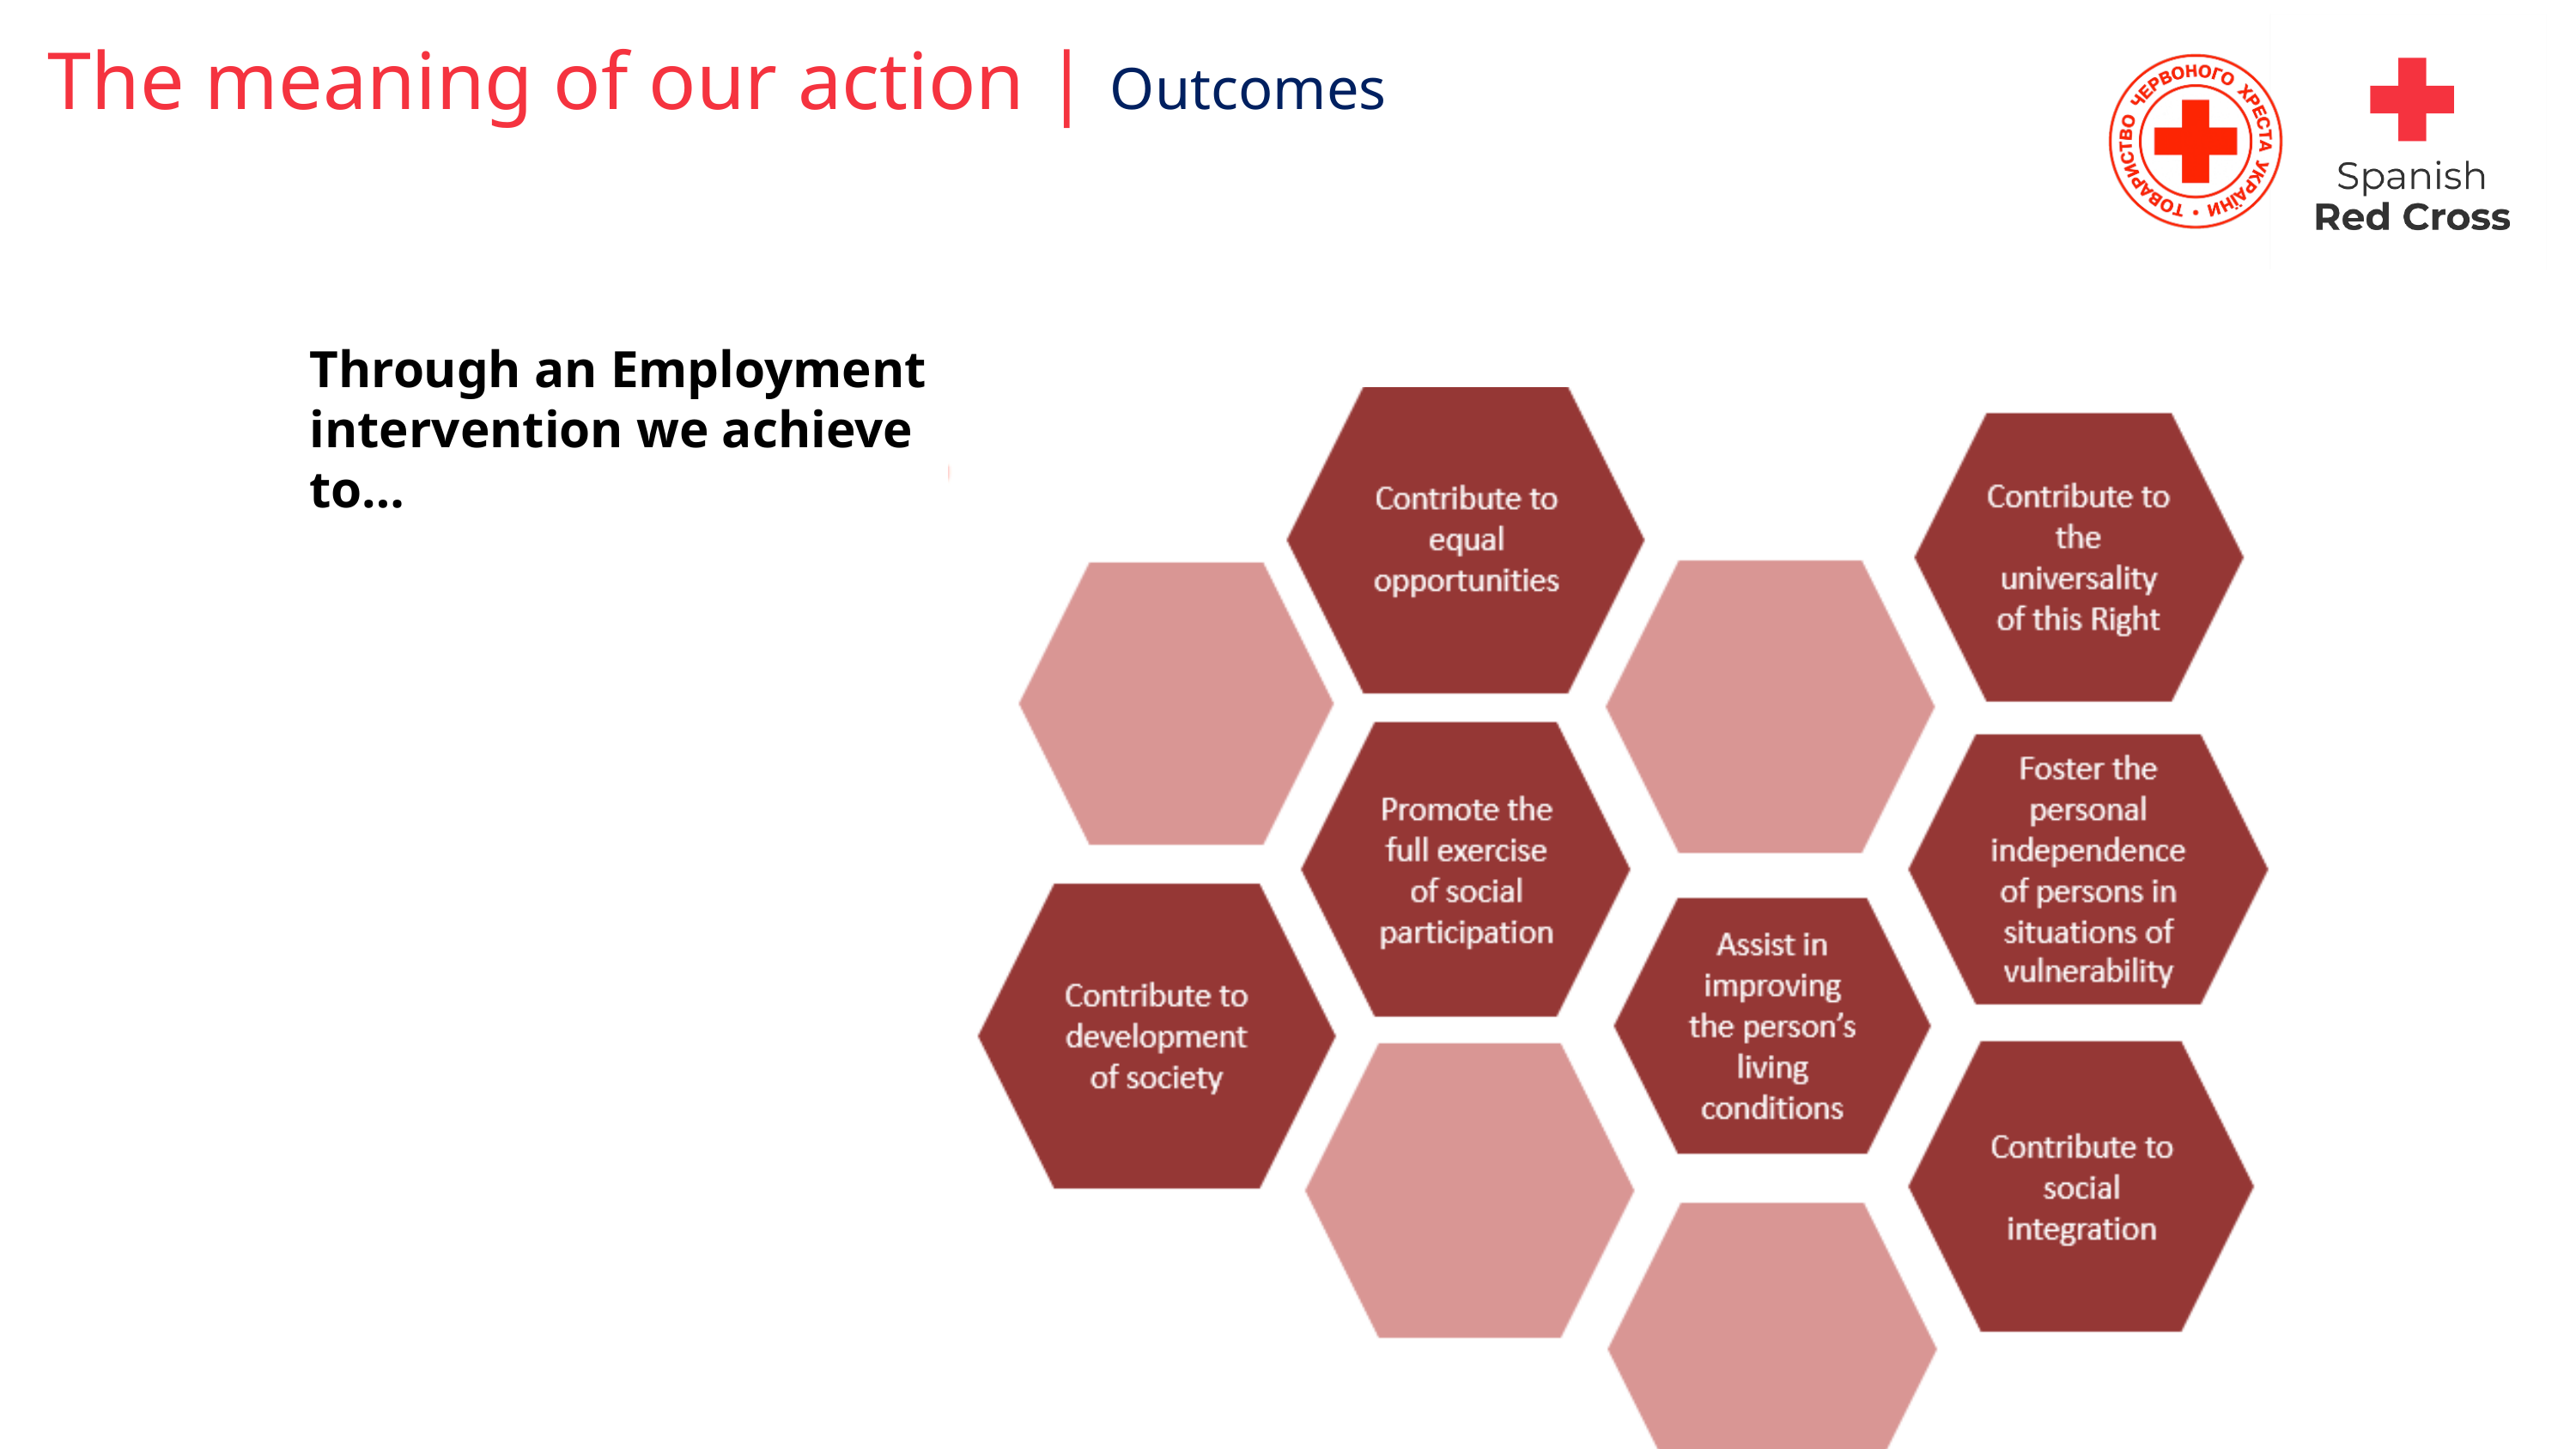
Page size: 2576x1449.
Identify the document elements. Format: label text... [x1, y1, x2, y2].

picture [948, 387, 2300, 1449]
text_box The meaning of our action | Outcomes [41, 24, 1893, 132]
picture [2100, 3, 2547, 281]
text_box Through an Employment intervention we achieve to… [296, 331, 971, 524]
